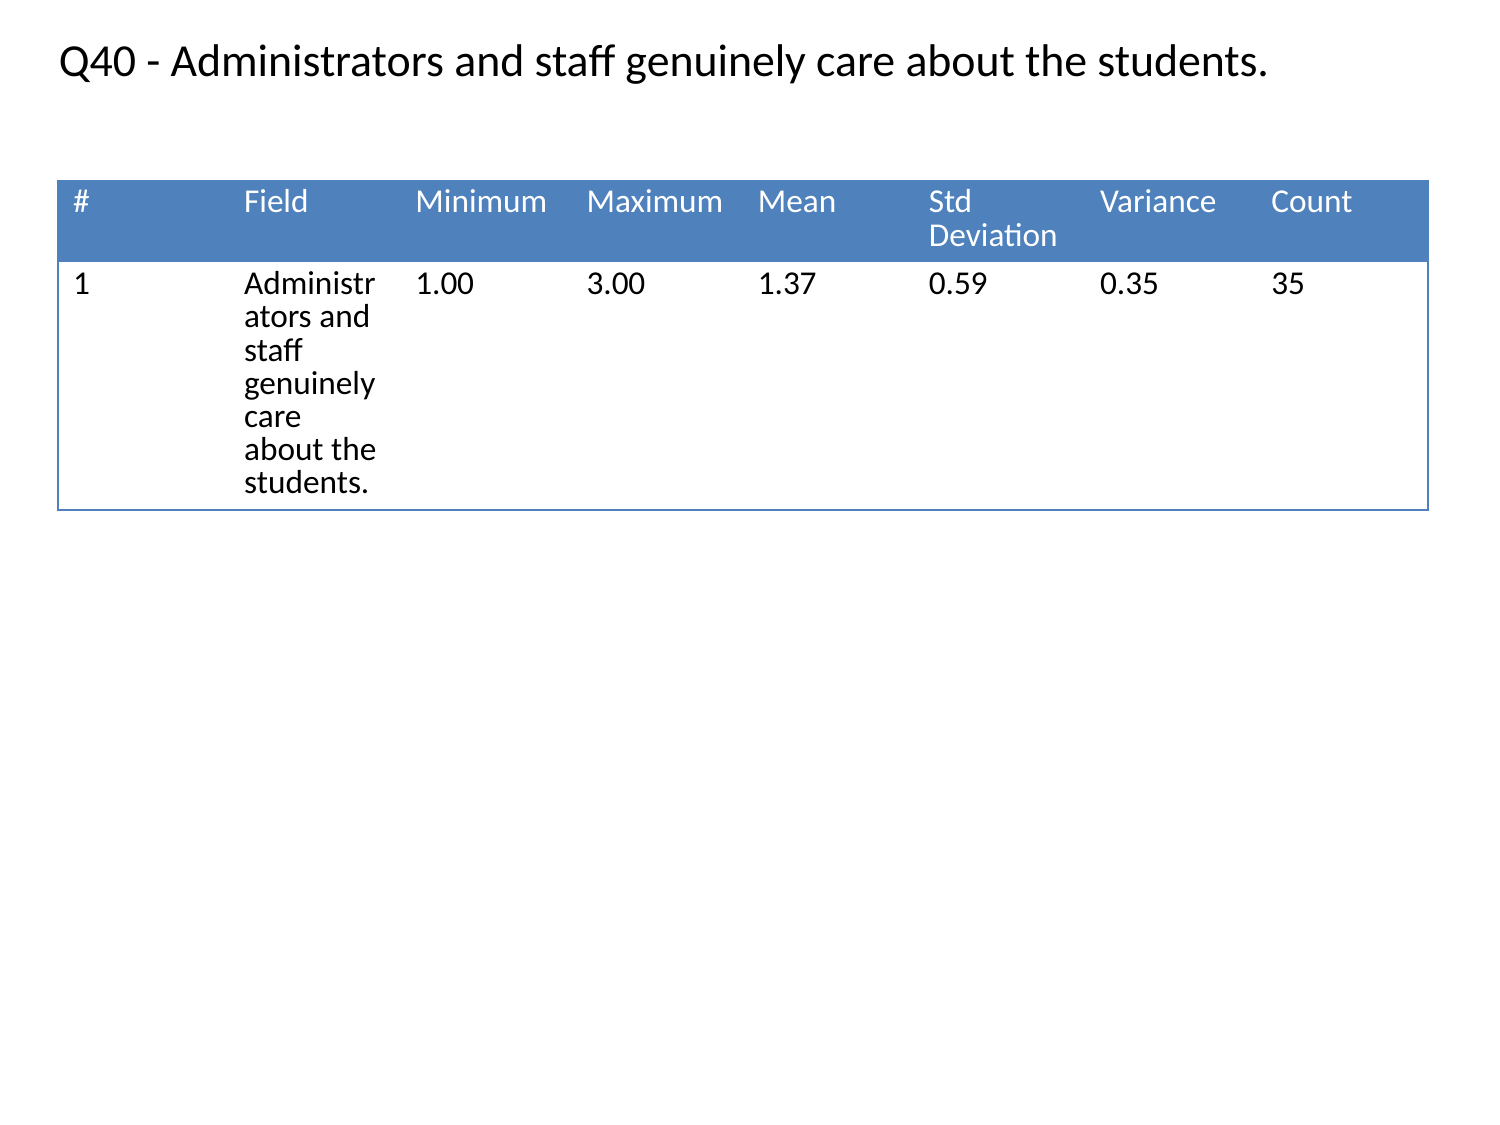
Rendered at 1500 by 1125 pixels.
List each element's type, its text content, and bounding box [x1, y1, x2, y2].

table_header Mean [743, 181, 914, 262]
table_header Minimum [400, 181, 572, 262]
table_cell 3.00 [572, 262, 743, 509]
table_header Count [1256, 181, 1427, 262]
table_cell 1 [59, 262, 229, 509]
table_cell 1.00 [400, 262, 572, 509]
table_header # [59, 181, 229, 262]
table_header Variance [1085, 181, 1256, 262]
table_cell 35 [1256, 262, 1427, 509]
table_cell 0.59 [914, 262, 1085, 509]
table_header Field [229, 181, 400, 262]
table_cell 0.35 [1085, 262, 1256, 509]
text_box Q40 - Administrators and staff genuinely care about the students. [44, 22, 1395, 84]
table_header Maximum [572, 181, 743, 262]
table_header Std Deviation [914, 181, 1085, 262]
table_cell 1.37 [743, 262, 914, 509]
table_cell Administrators and staff genuinely care about the students. [229, 262, 400, 509]
